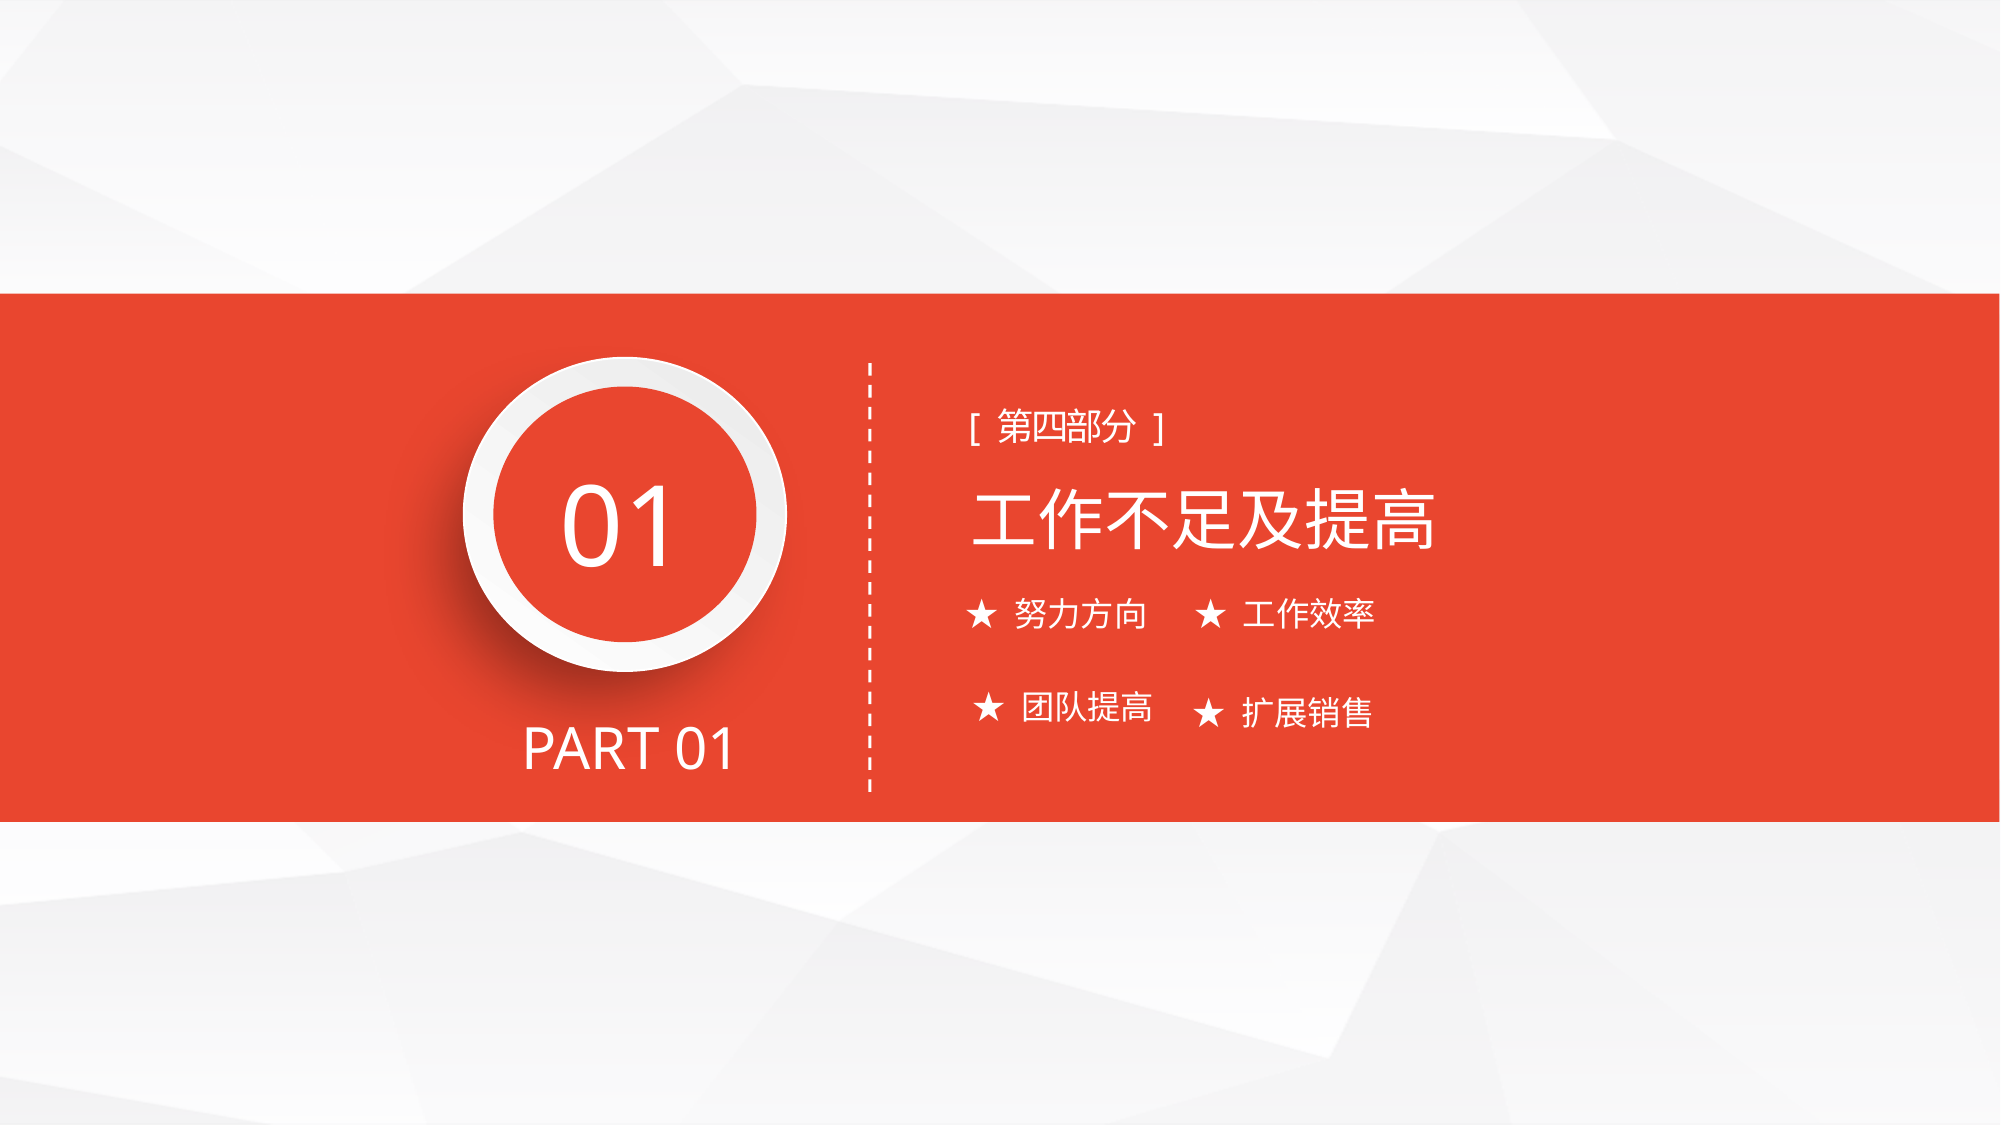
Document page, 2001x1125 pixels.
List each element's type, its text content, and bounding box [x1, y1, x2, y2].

text_box 工作不足及提高 [957, 471, 1461, 565]
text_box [463, 357, 786, 671]
text_box [ 第四部分 ] [955, 396, 1291, 455]
picture [0, 0, 2001, 1125]
text_box [0, 293, 2000, 823]
text_box PART 01 [463, 704, 800, 788]
text_box ★ 努力方向 [952, 586, 1178, 640]
text_box ★ 扩展销售 [1179, 685, 1395, 740]
text_box ★ 团队提高 [959, 679, 1175, 733]
text_box ★ 工作效率 [1181, 586, 1397, 640]
